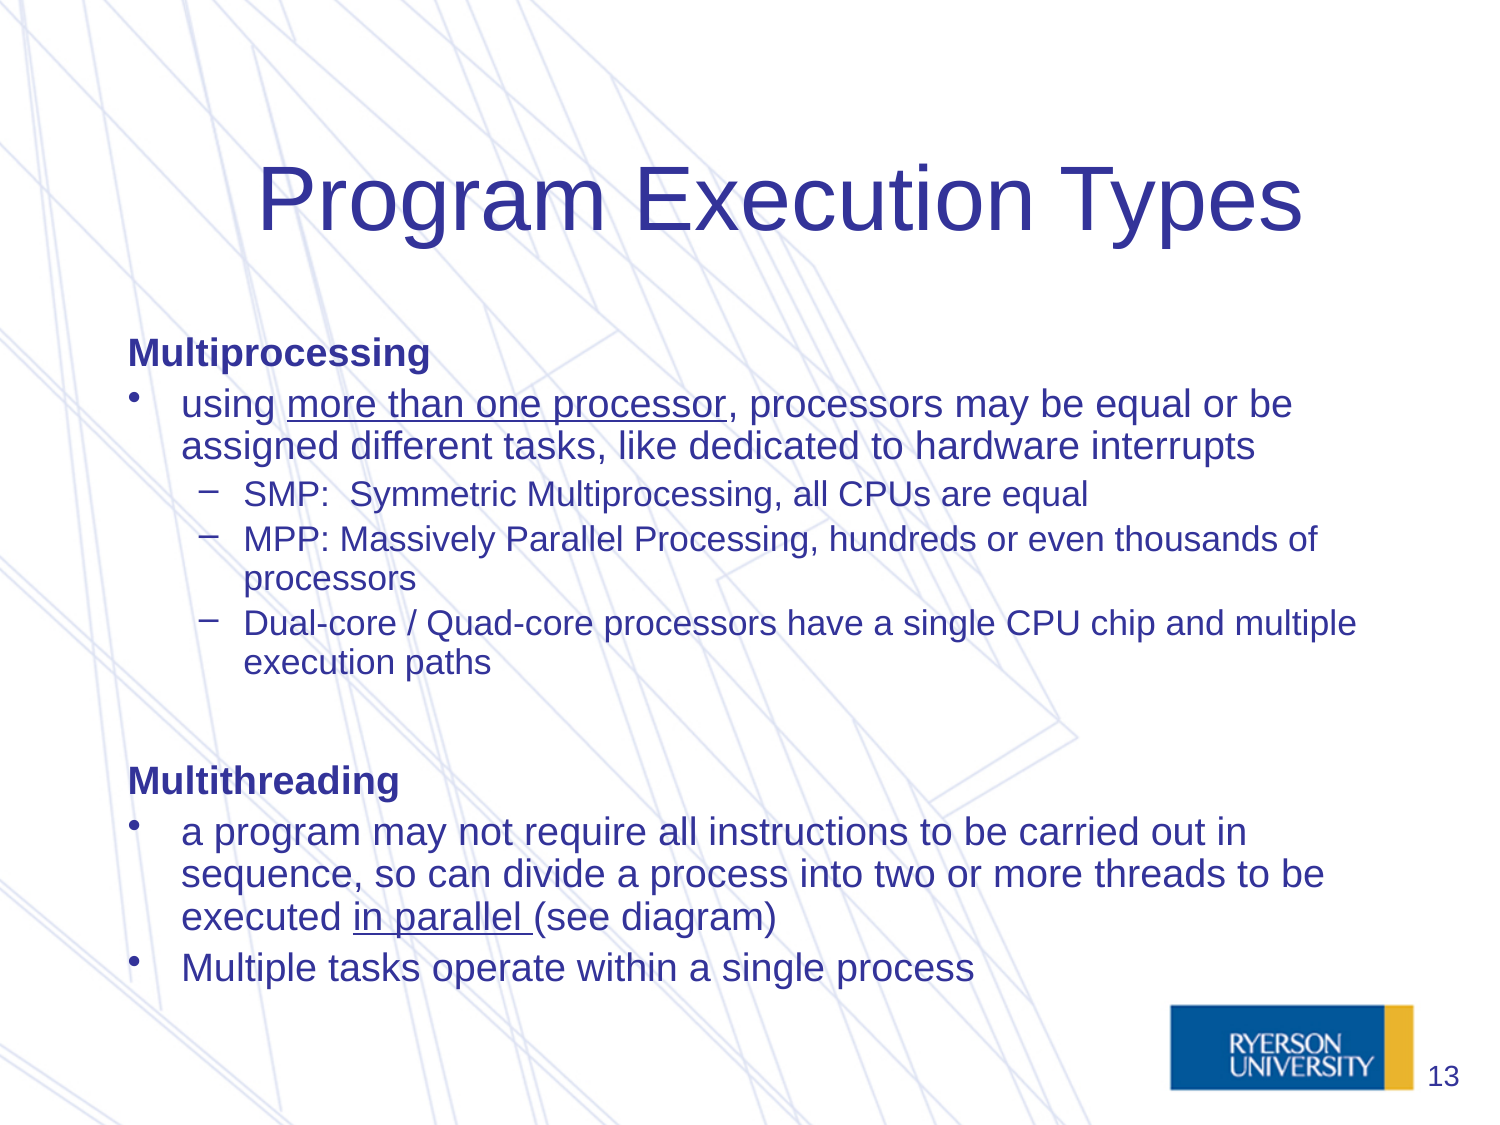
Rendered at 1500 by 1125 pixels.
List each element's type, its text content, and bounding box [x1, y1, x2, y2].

title Program Execution Types [112, 99, 1451, 288]
list Multiprocessing using more than one processor, processors may be equal or be assigned different tasks, like dedicated to hardware interrupts SMP: Symmetric Multiprocessing, all CPUs are equal MPP: Massively Parallel Processing, hundreds or even thousands of processors Dual-core / Quad-core processors have a single CPU chip and multiple execution paths Multithreading a program may not require all instructions to be carried out in sequence, so can divide a process into two or more threads to be executed in parallel (see diagram) Multiple tasks operate within a single process [112, 324, 1451, 1001]
slide_number 13 [1399, 1049, 1476, 1113]
picture [0, 0, 1500, 1125]
